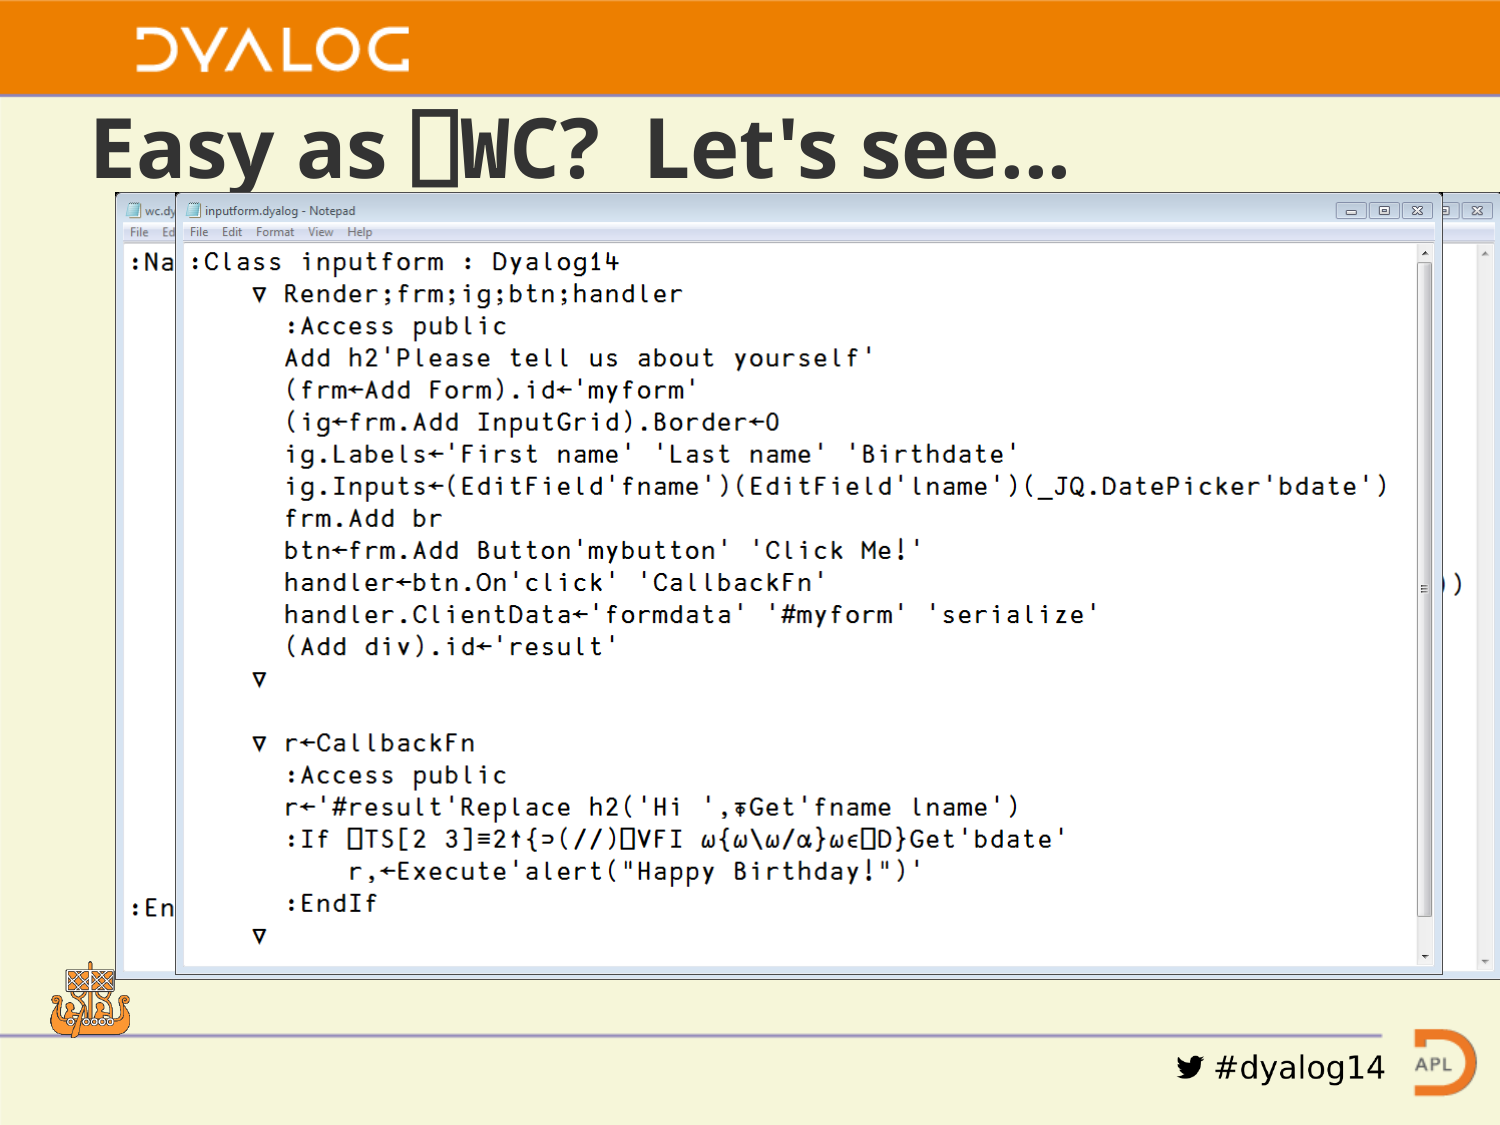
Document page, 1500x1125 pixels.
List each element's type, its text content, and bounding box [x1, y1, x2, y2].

picture [0, 0, 1500, 1125]
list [175, 191, 1443, 975]
title Easy as ⎕WC? Let's see... [75, 87, 1425, 238]
